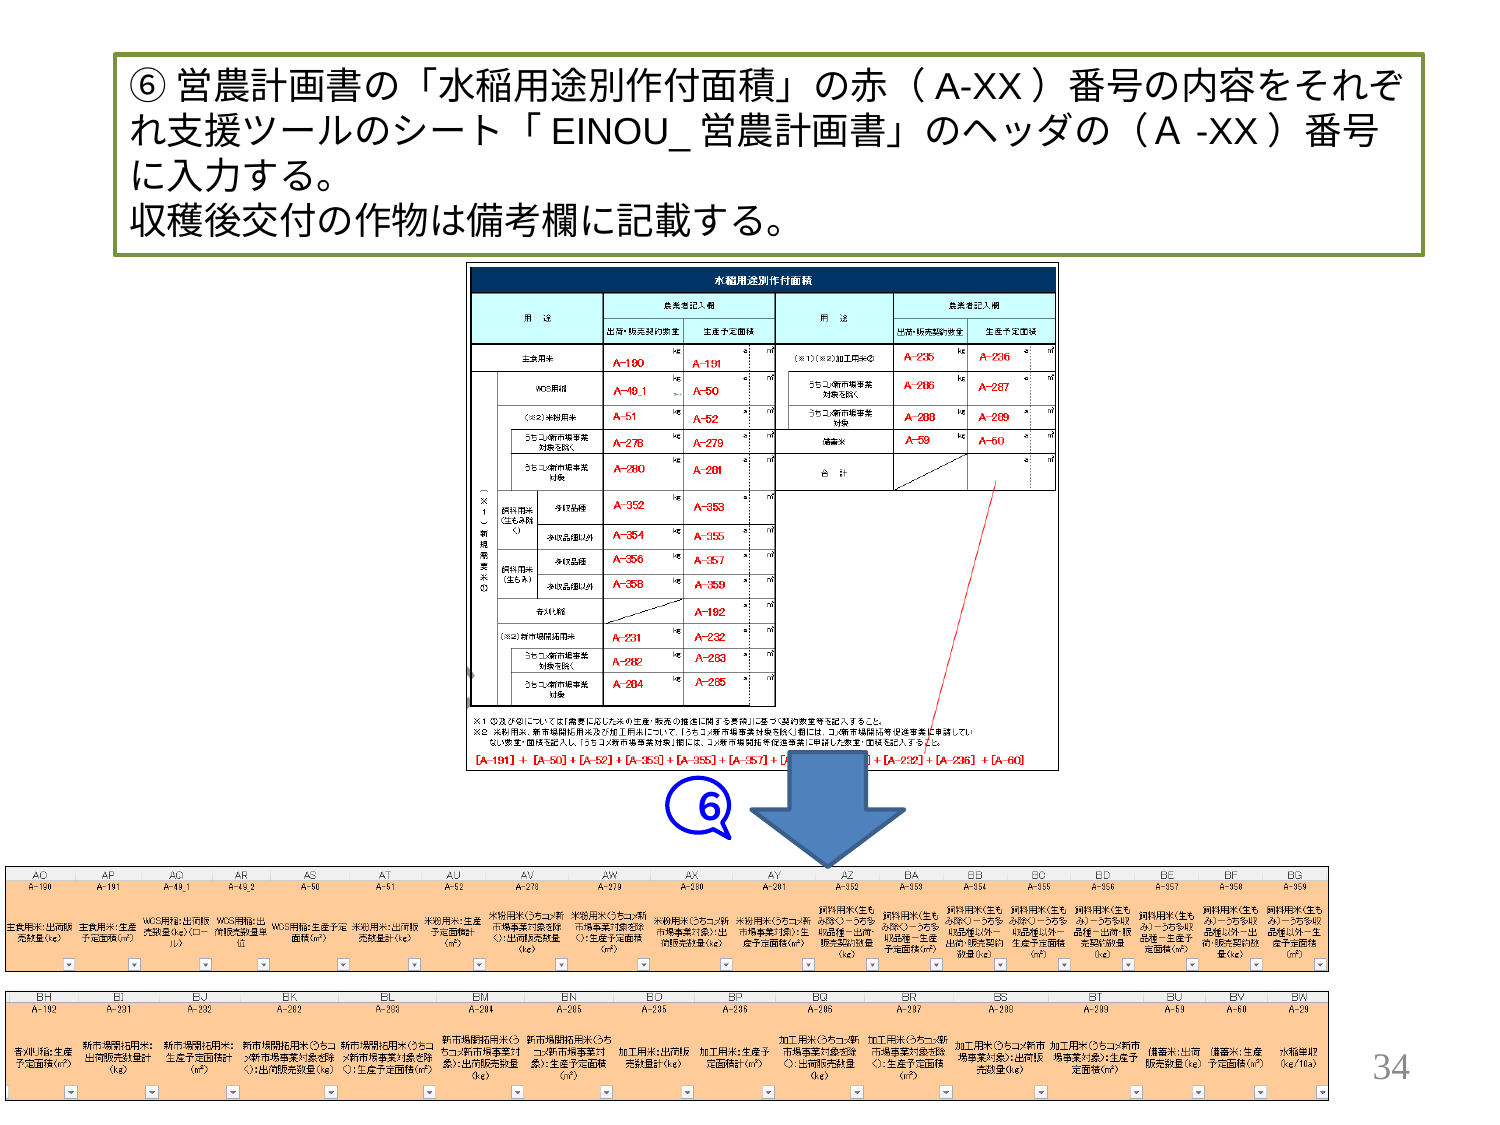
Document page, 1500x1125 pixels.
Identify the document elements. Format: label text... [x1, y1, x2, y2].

text_box ６ [665, 780, 732, 841]
text_box [749, 780, 907, 865]
slide_number 33 [1334, 1034, 1425, 1095]
picture [5, 866, 1329, 973]
picture [5, 990, 1329, 1102]
picture [466, 262, 1059, 771]
text_box ⑥営農計画書の「水稲用途別作付面積」の赤（A-XX）番号の内容をそれぞれ支援ツールのシート「EINOU_営農計画書」のヘッダの（Ａ-XX）番号に入力する。 収穫後交付の作物は備考欄に記載する。 [113, 52, 1425, 257]
